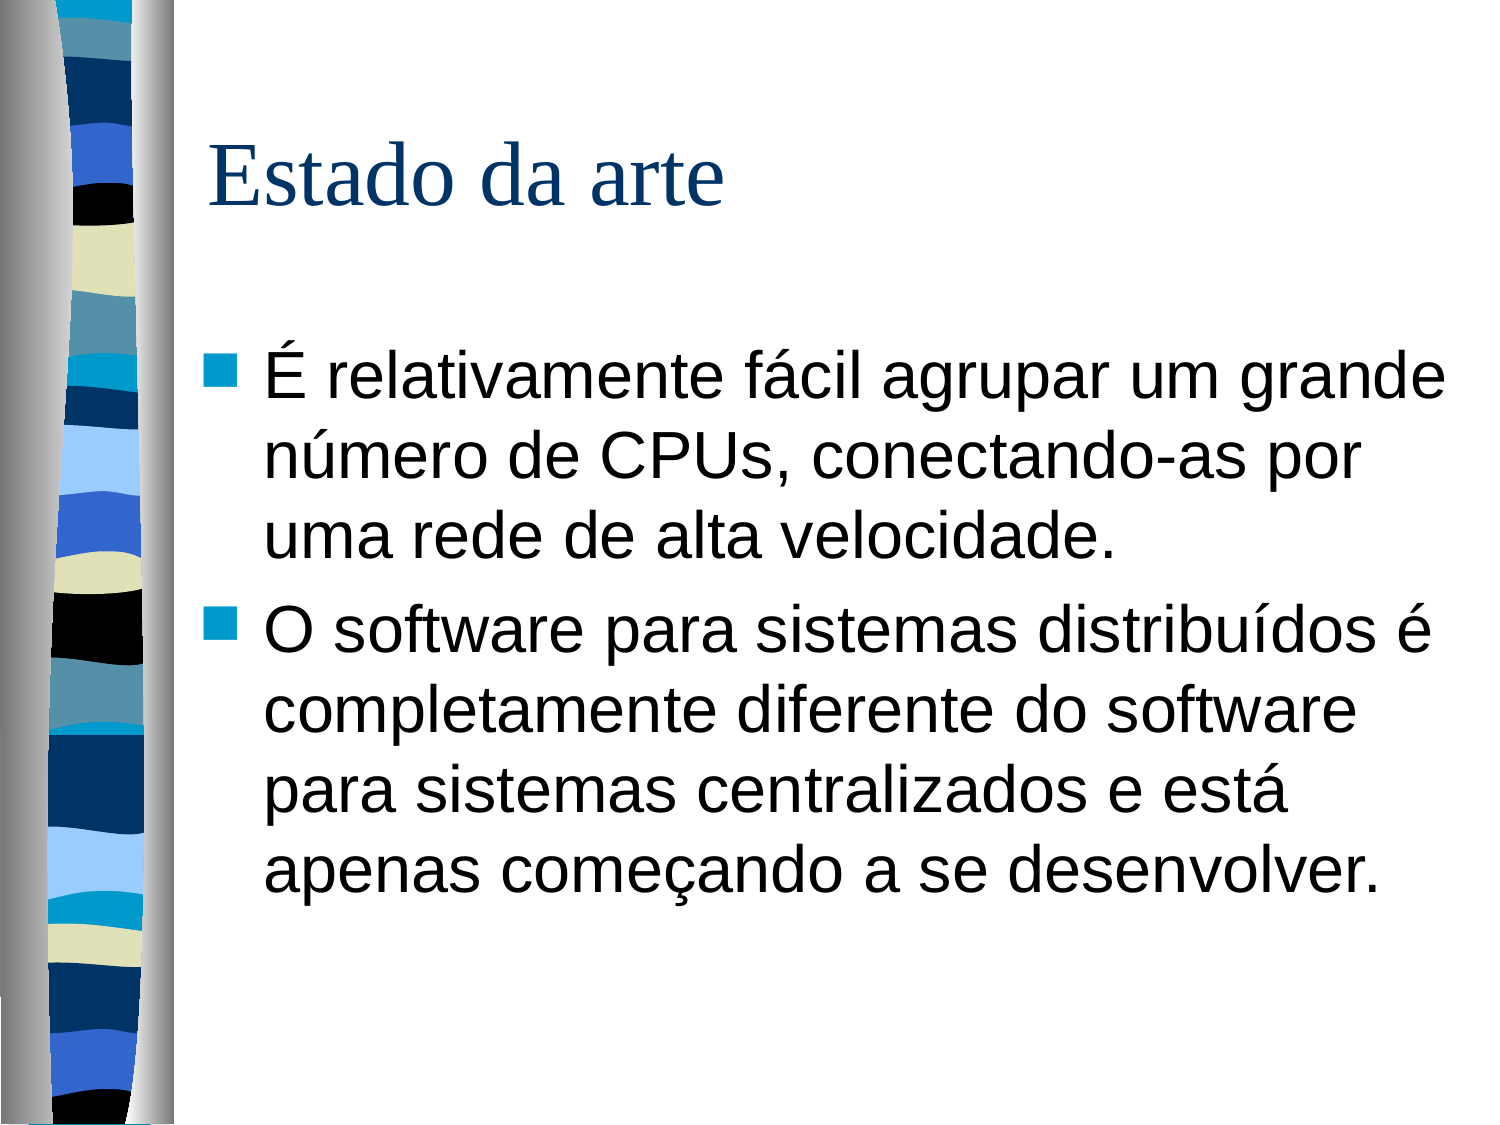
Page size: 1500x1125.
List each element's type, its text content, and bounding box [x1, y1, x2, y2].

list É relativamente fácil agrupar um grande número de CPUs, conectando-as por uma rede de alta velocidade. O software para sistemas distribuídos é completamente diferente do software para sistemas centralizados e está apenas começando a se desenvolver. [192, 324, 1468, 1000]
title Estado da arte [192, 75, 1468, 263]
